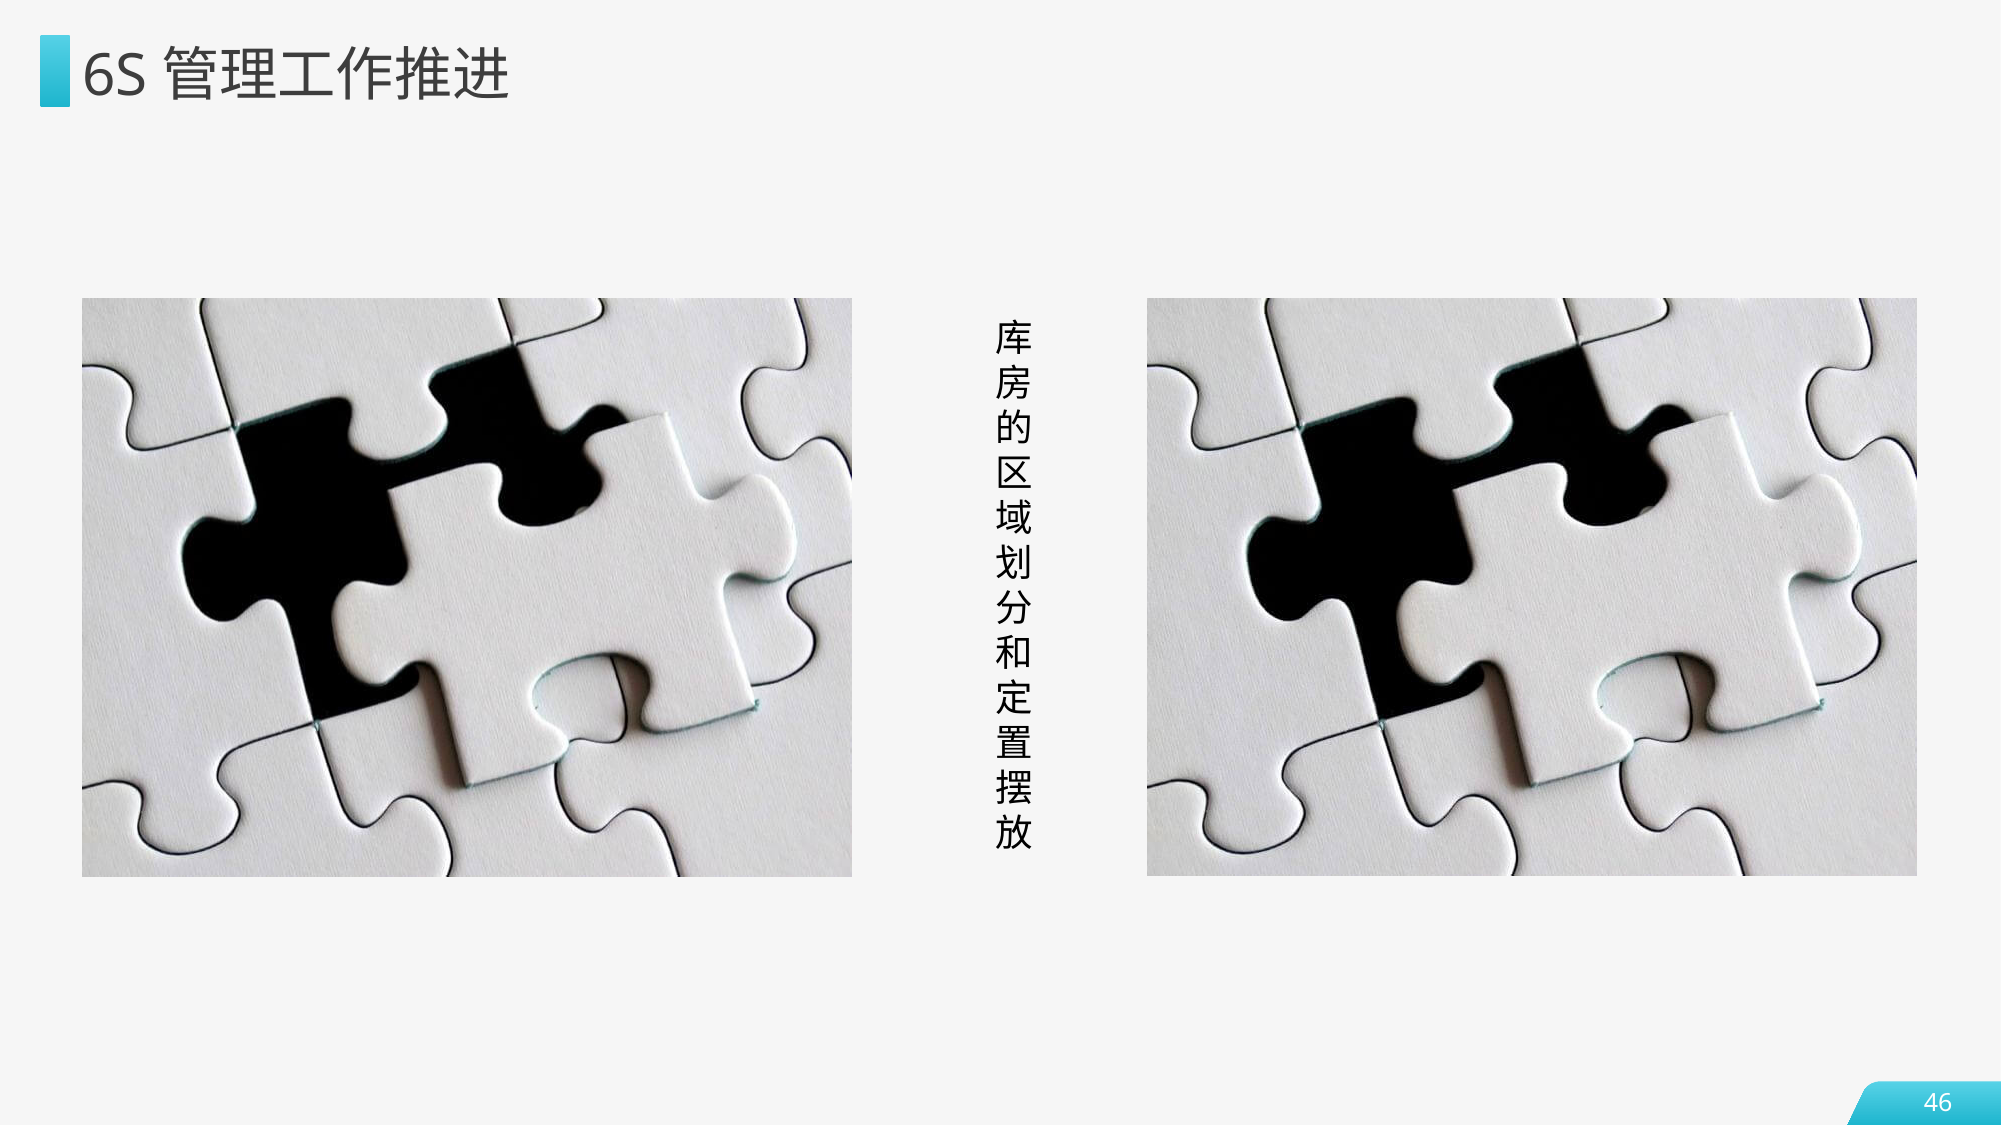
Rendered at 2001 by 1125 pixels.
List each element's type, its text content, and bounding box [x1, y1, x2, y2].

picture [81, 298, 853, 877]
text_box 6S管理工作推进 [82, 36, 1120, 107]
picture [1146, 298, 1918, 877]
text_box [40, 35, 70, 107]
text_box 库房的区域划分和定置摆放 [988, 306, 1011, 862]
